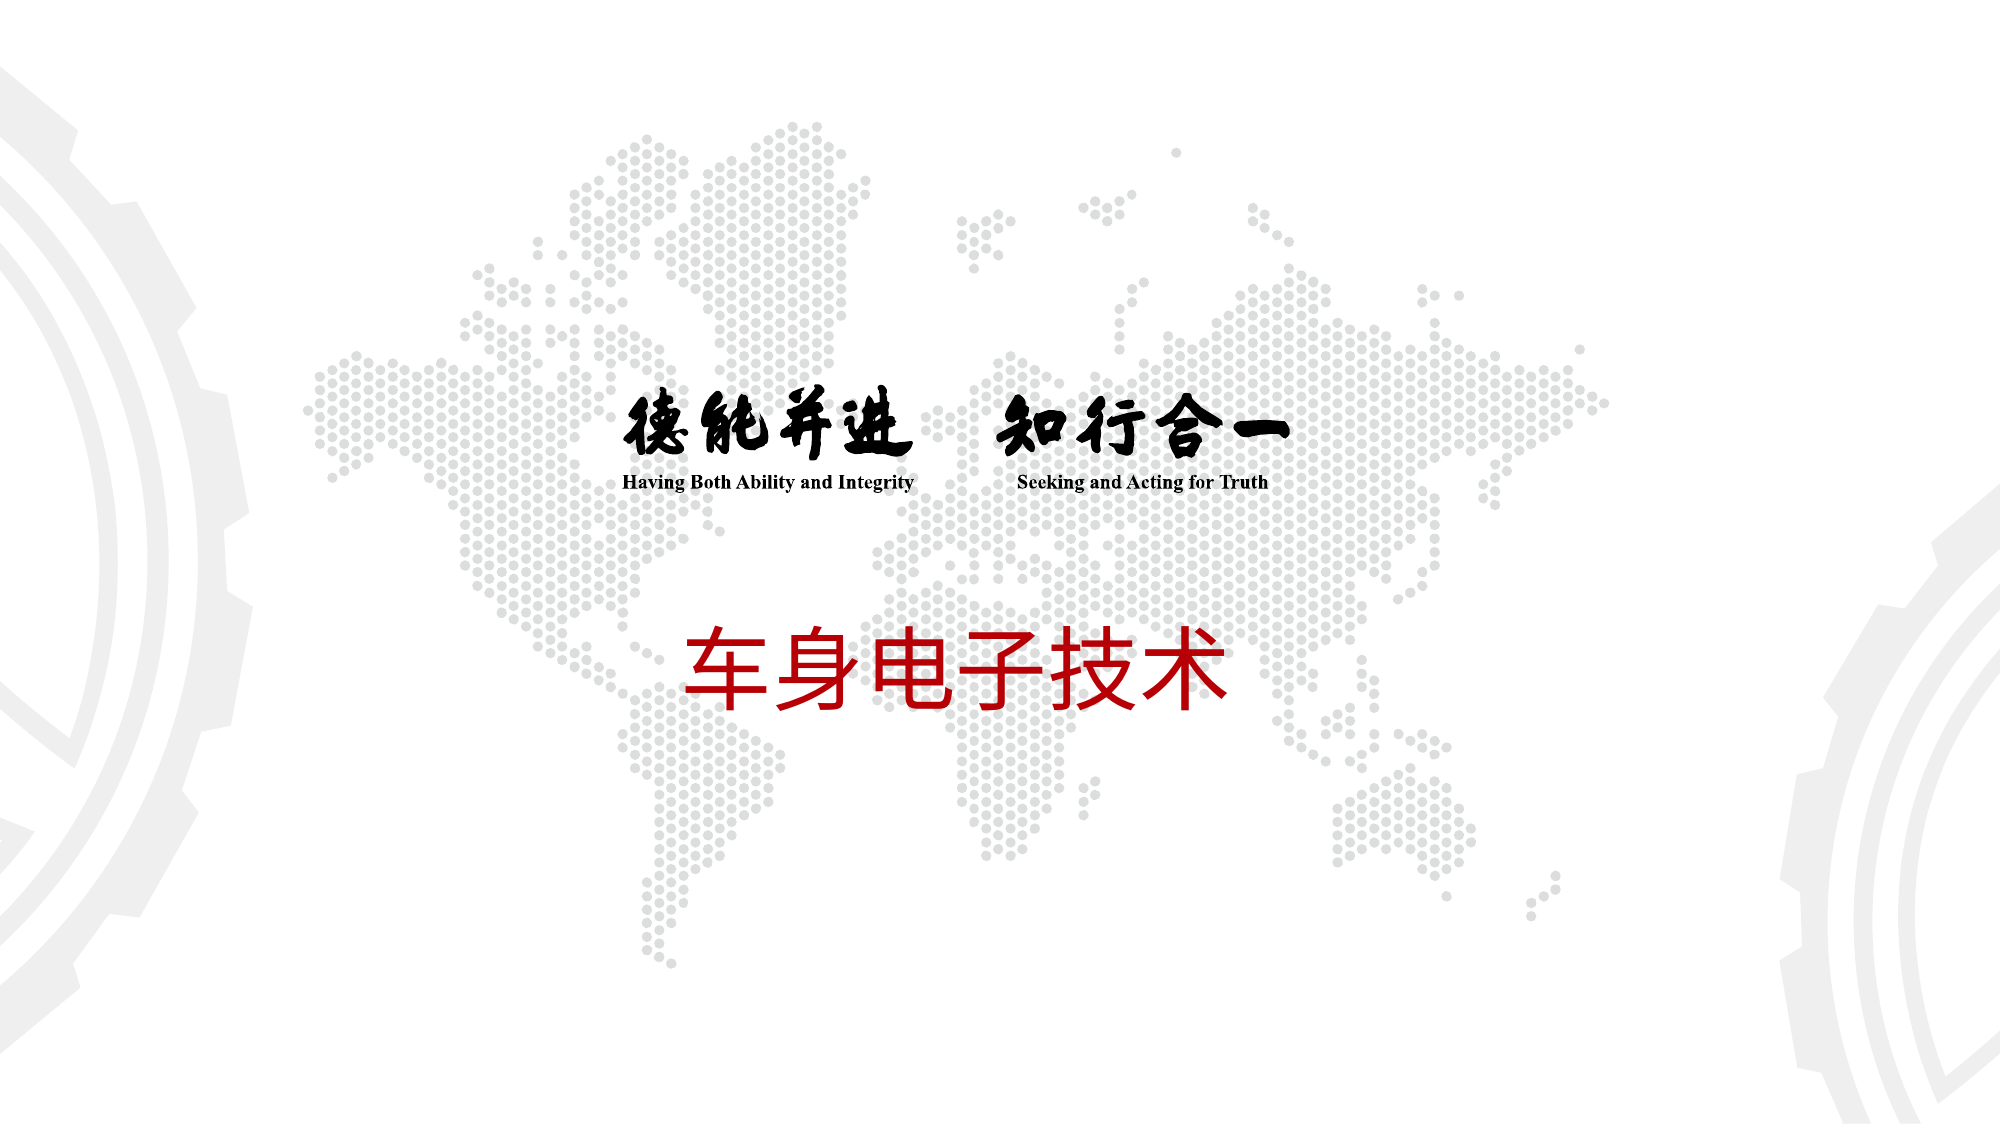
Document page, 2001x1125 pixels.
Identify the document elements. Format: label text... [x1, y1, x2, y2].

title 车身电子技术 [438, 616, 1474, 738]
